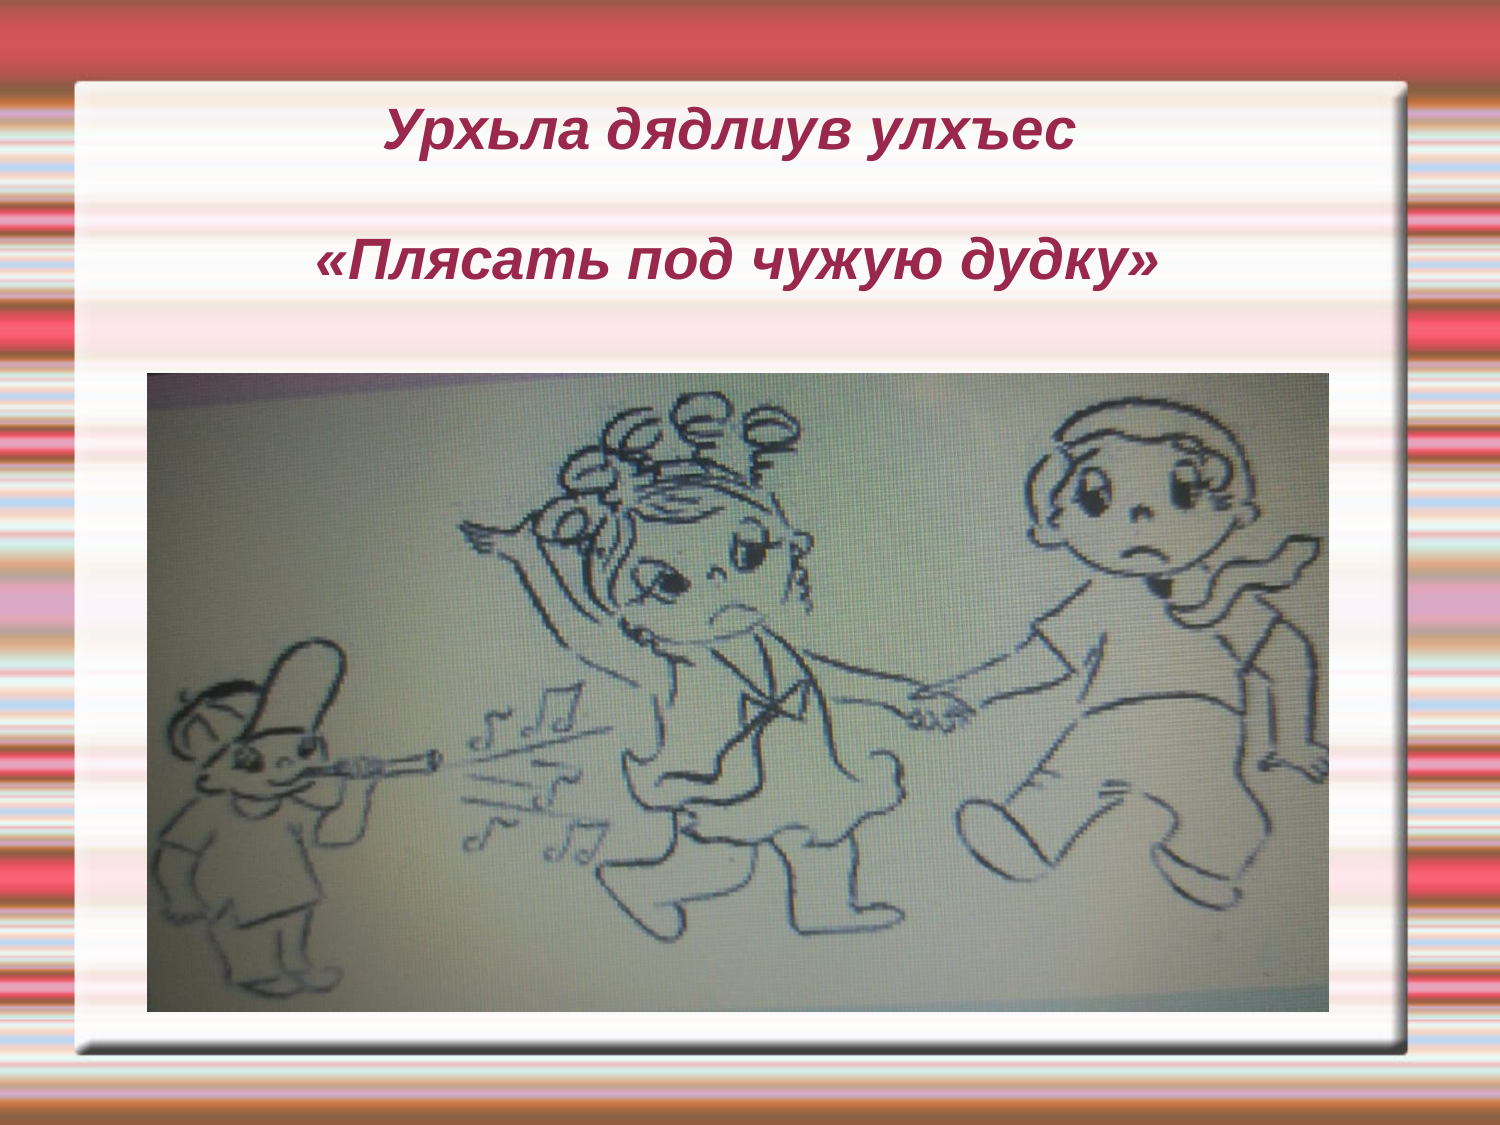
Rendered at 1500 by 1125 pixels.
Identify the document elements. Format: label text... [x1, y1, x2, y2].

title Урхьла дядлиув улхъес «Плясать под чужую дудку» [97, 101, 1379, 289]
picture [0, 0, 1500, 1125]
